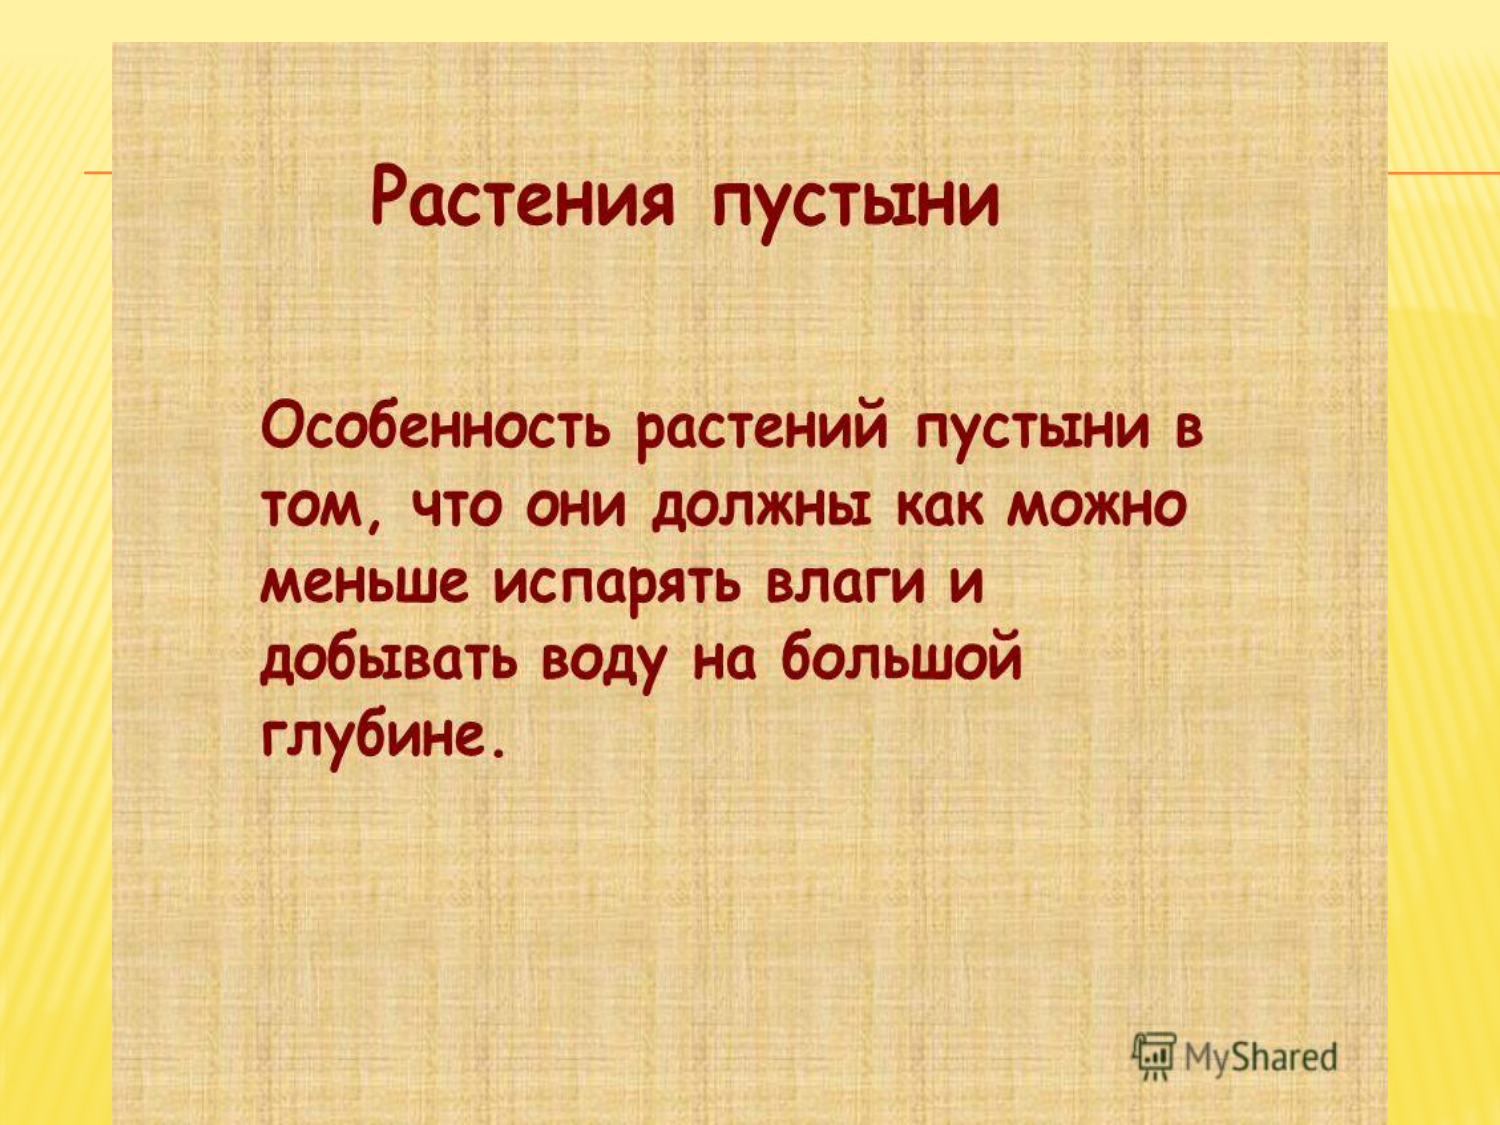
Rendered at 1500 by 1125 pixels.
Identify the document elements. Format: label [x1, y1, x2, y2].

picture [111, 42, 1389, 1125]
